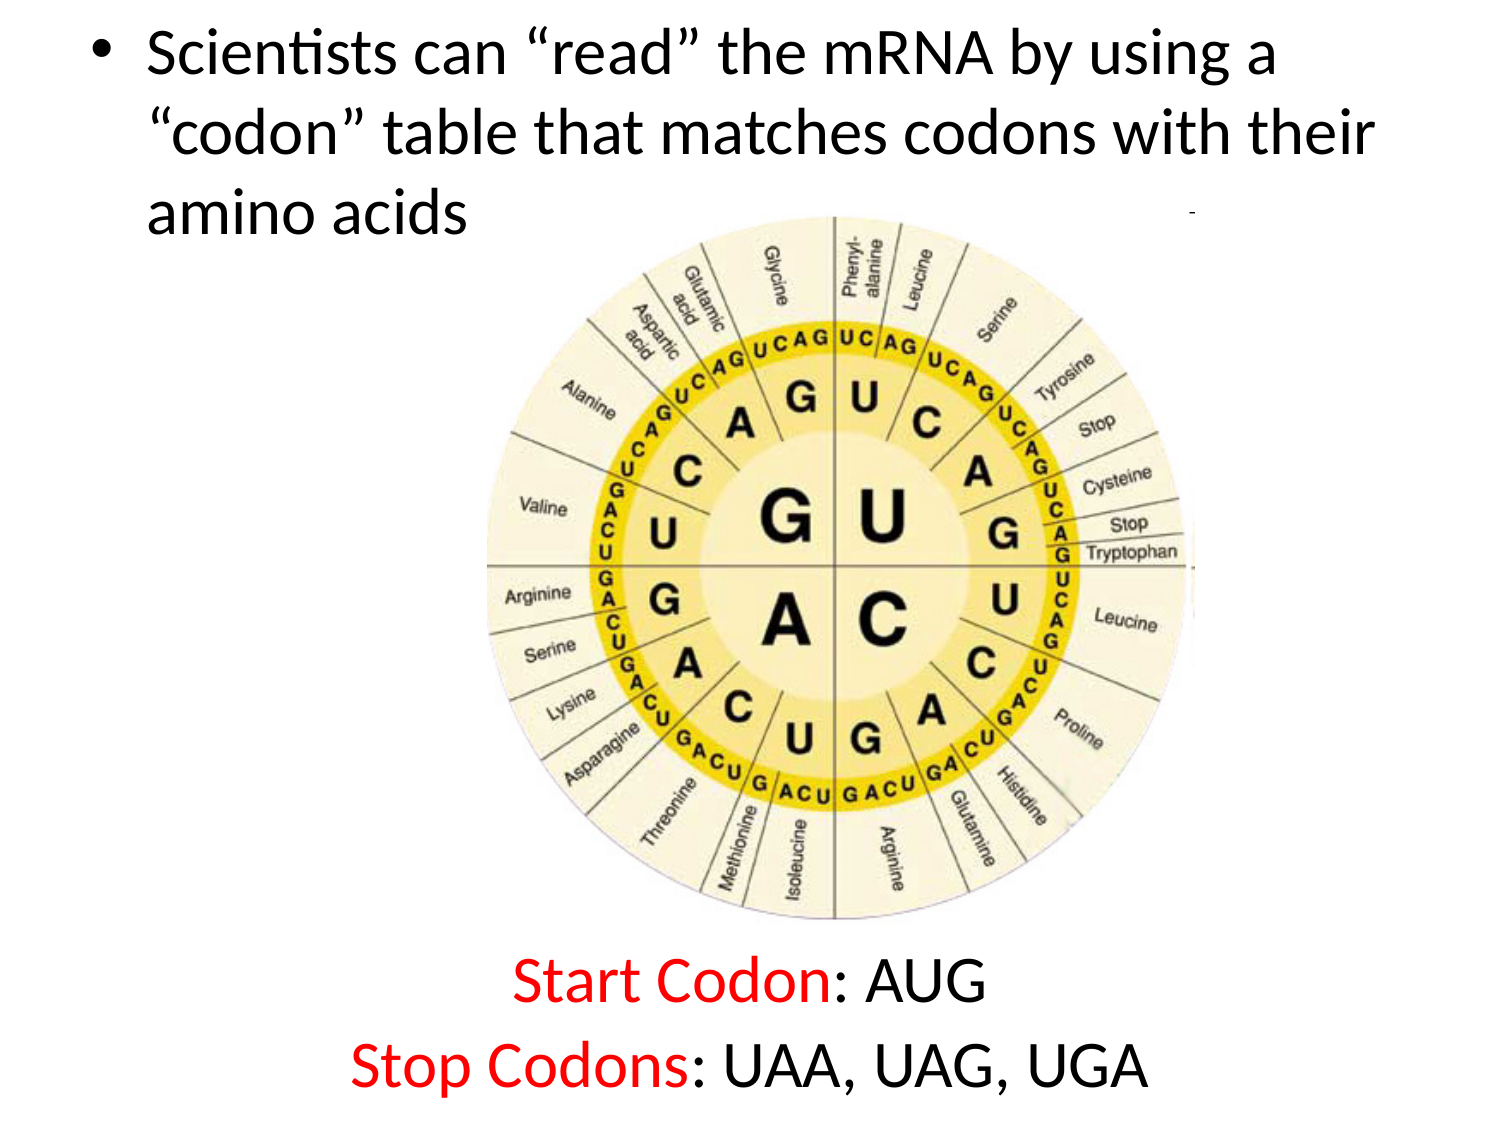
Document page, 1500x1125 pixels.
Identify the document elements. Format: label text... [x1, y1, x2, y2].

text_box Start Codon: AUG Stop Codons: UAA, UAG, UGA [74, 937, 1425, 1125]
picture [487, 212, 1196, 926]
list Scientists can “read” the mRNA by using a “codon” table that matches codons with their amino acids [74, 0, 1426, 743]
